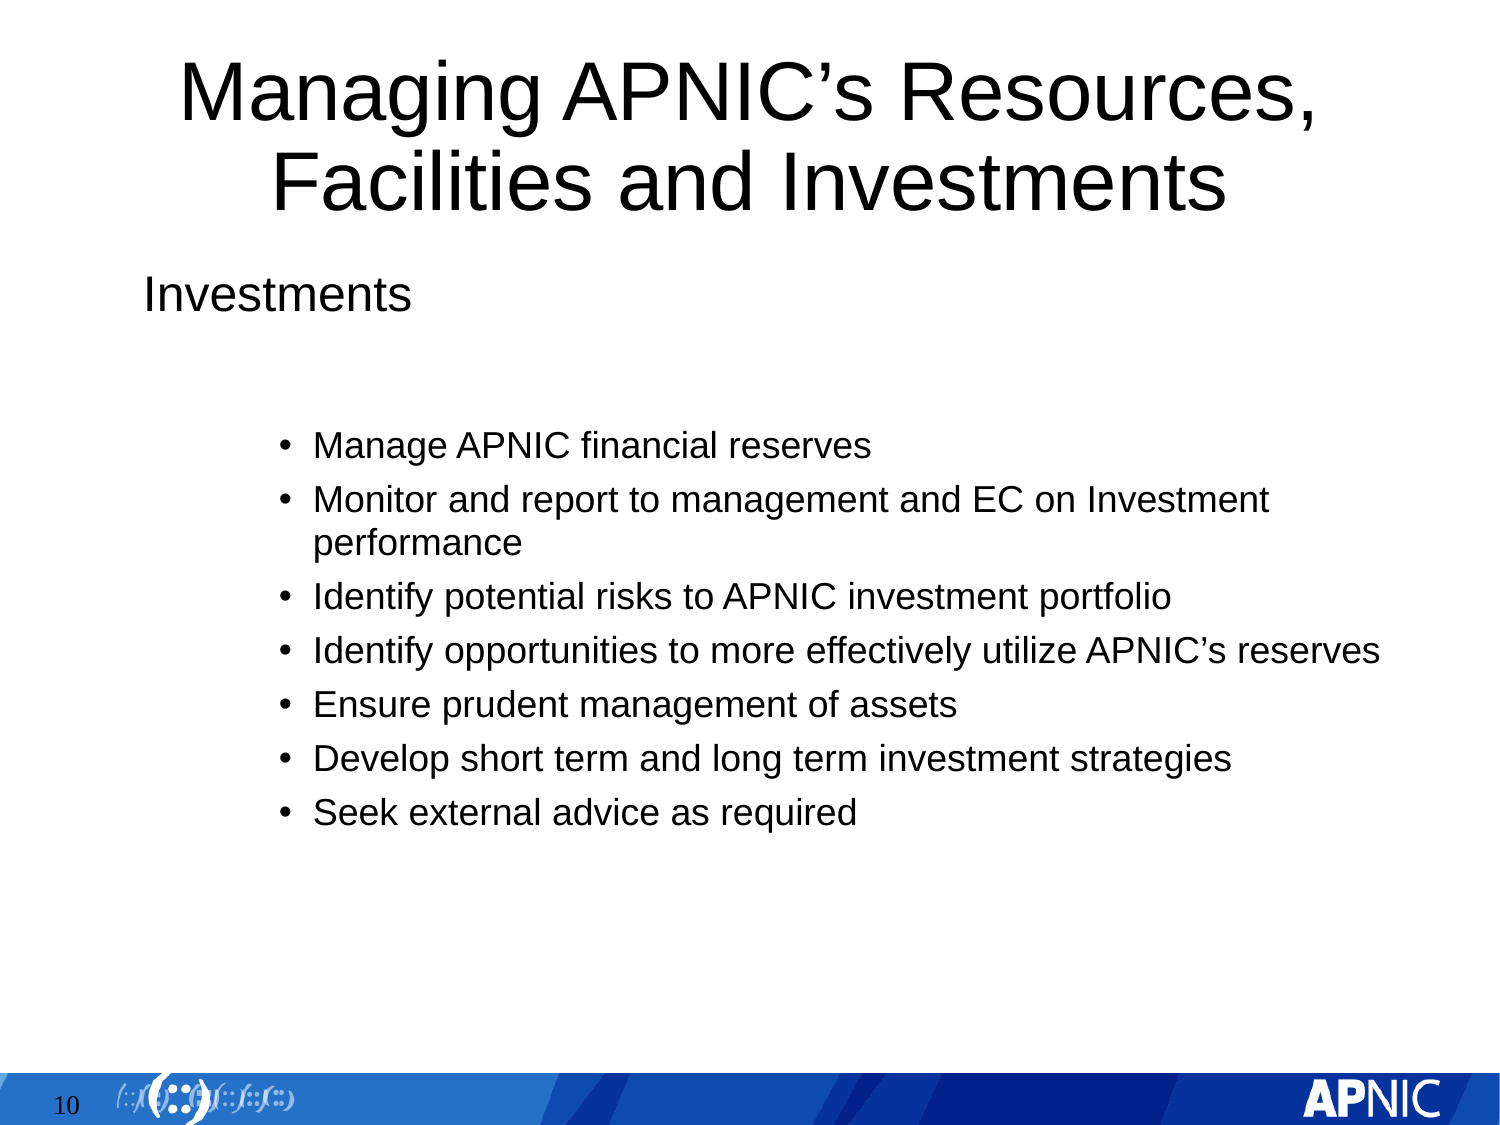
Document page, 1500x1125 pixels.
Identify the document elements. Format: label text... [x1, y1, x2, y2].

slide_number 10 [15, 1087, 81, 1119]
list Investments Manage APNIC financial reserves Monitor and report to management and EC on Investment performance Identify potential risks to APNIC investment portfolio Identify opportunities to more effectively utilize APNIC’s reserves Ensure prudent management of assets Develop short term and long term investment strategies Seek external advice as required [74, 262, 1425, 1006]
picture [0, 1069, 1500, 1125]
title Managing APNIC’s Resources, Facilities and Investments [74, 44, 1425, 233]
